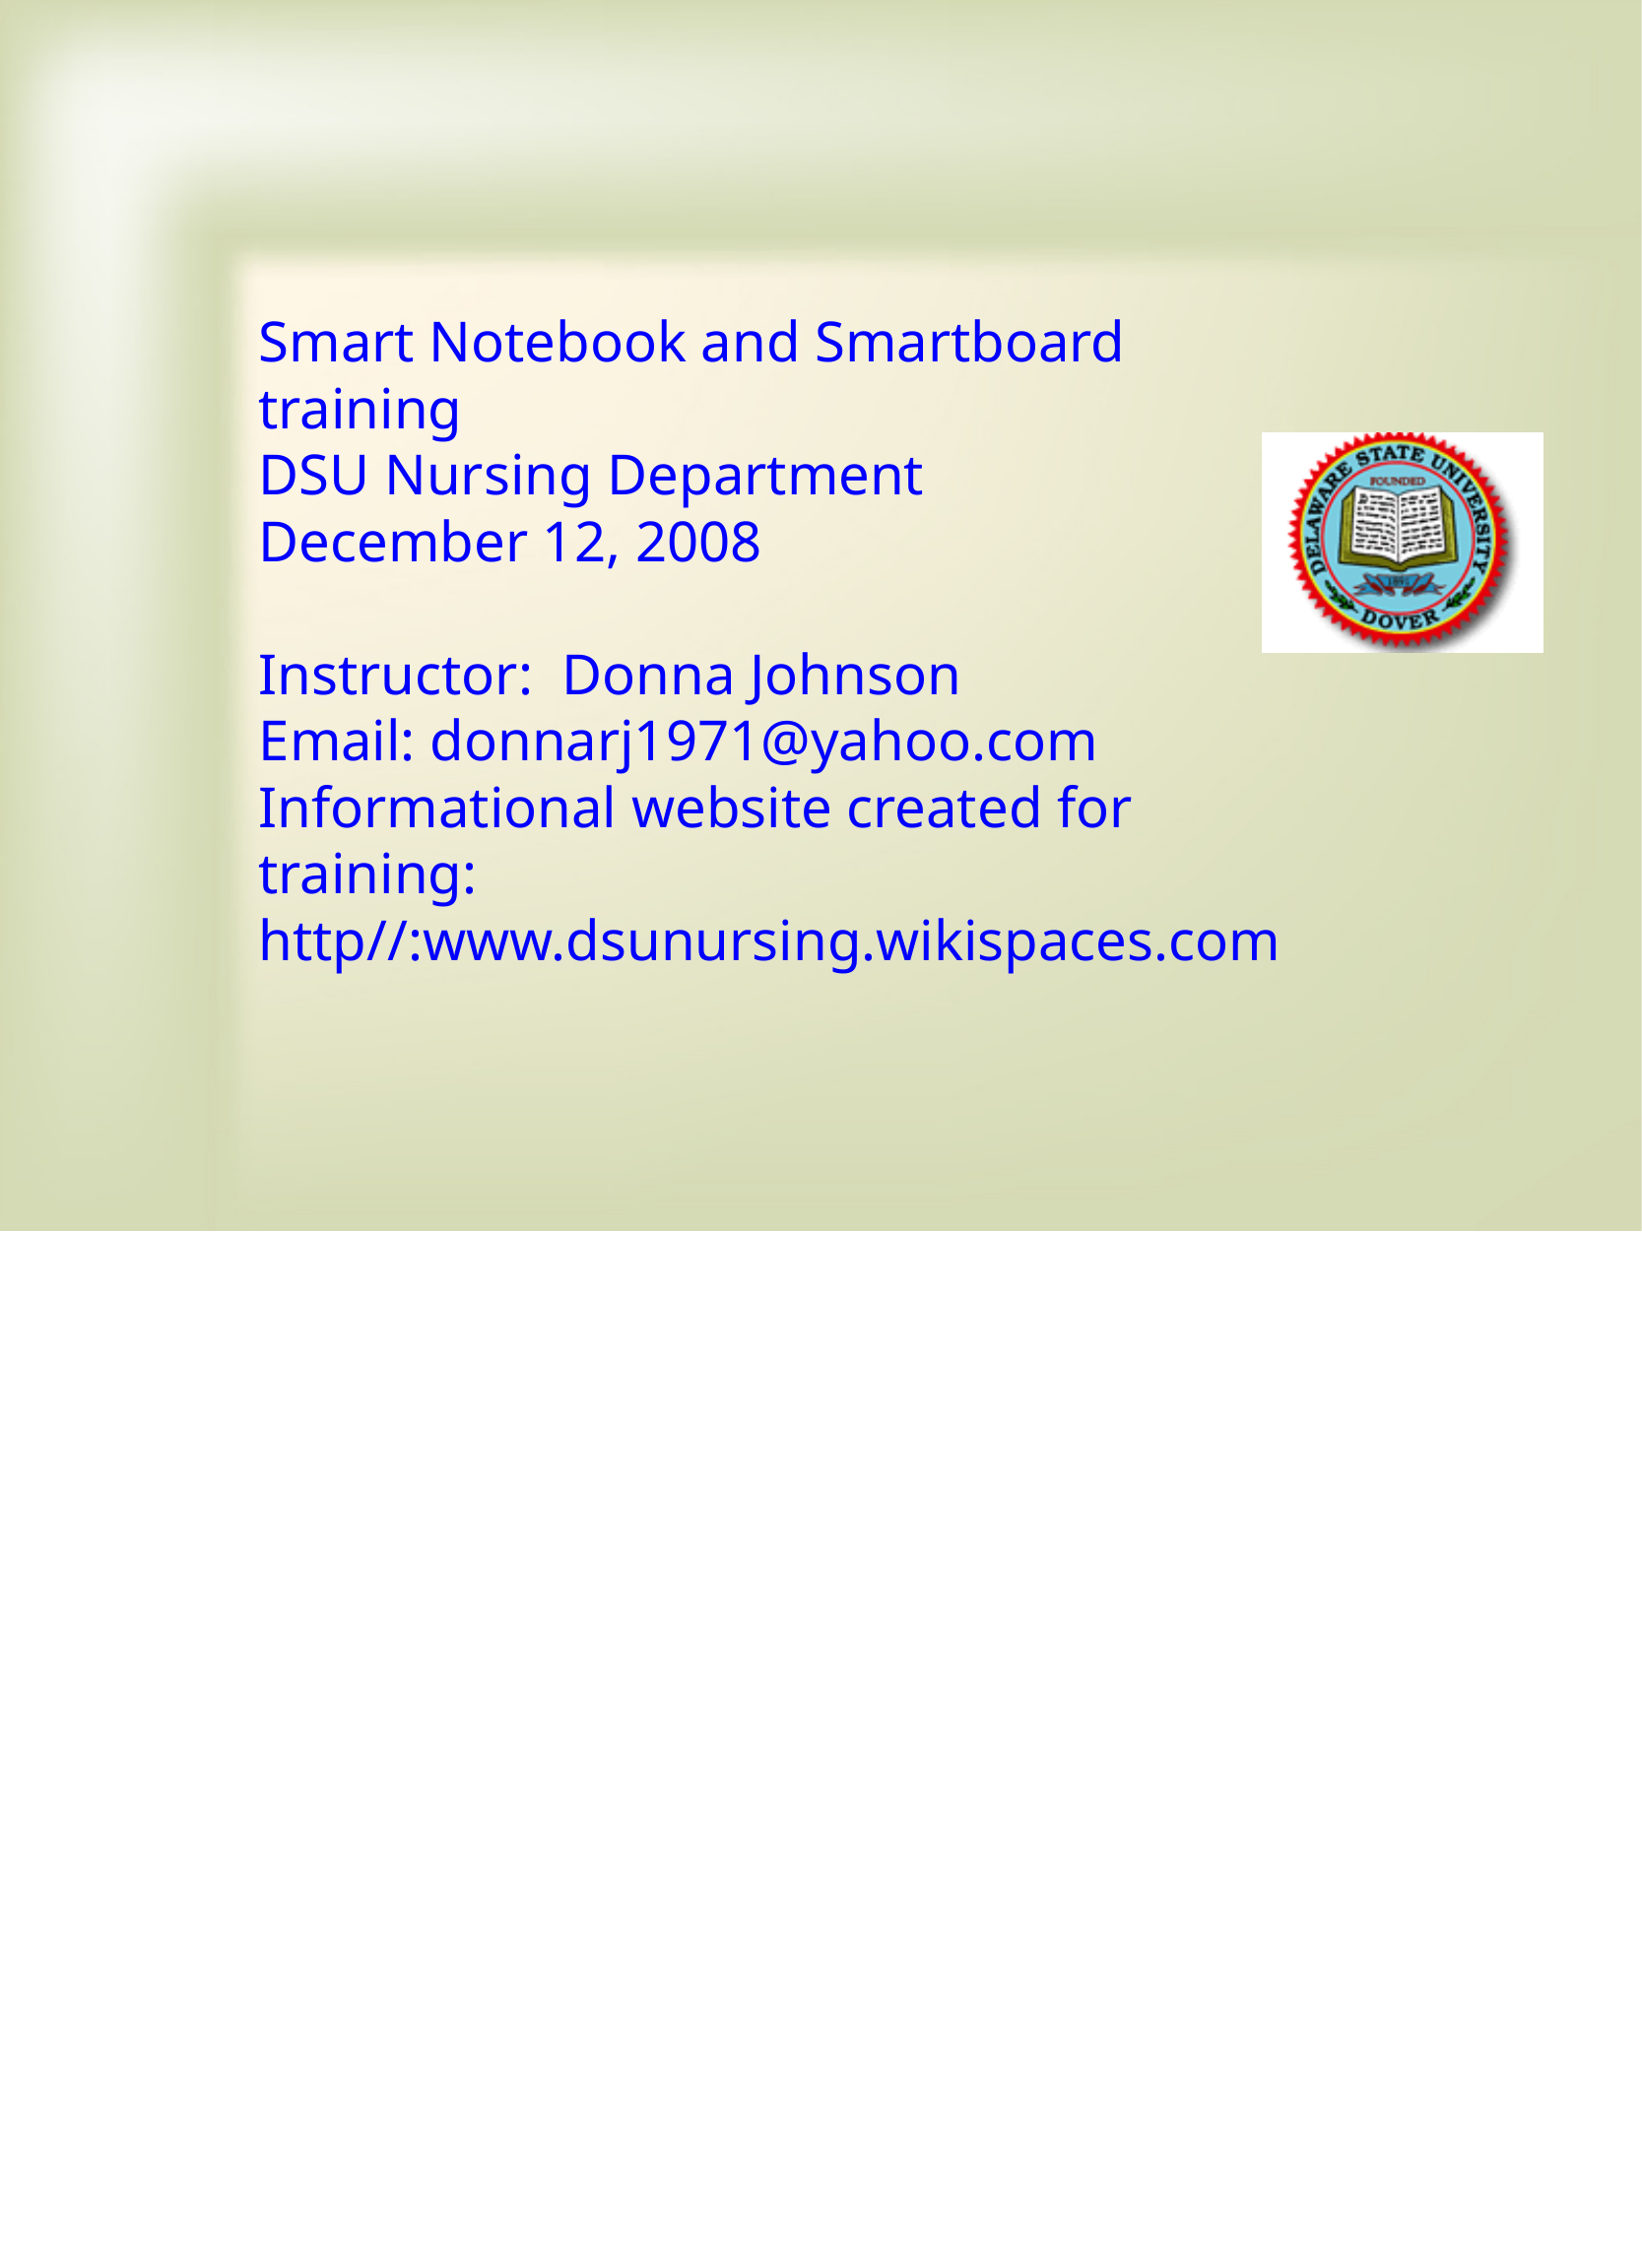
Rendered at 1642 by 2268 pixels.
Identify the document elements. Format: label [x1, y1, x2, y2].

picture [0, 0, 1642, 1232]
